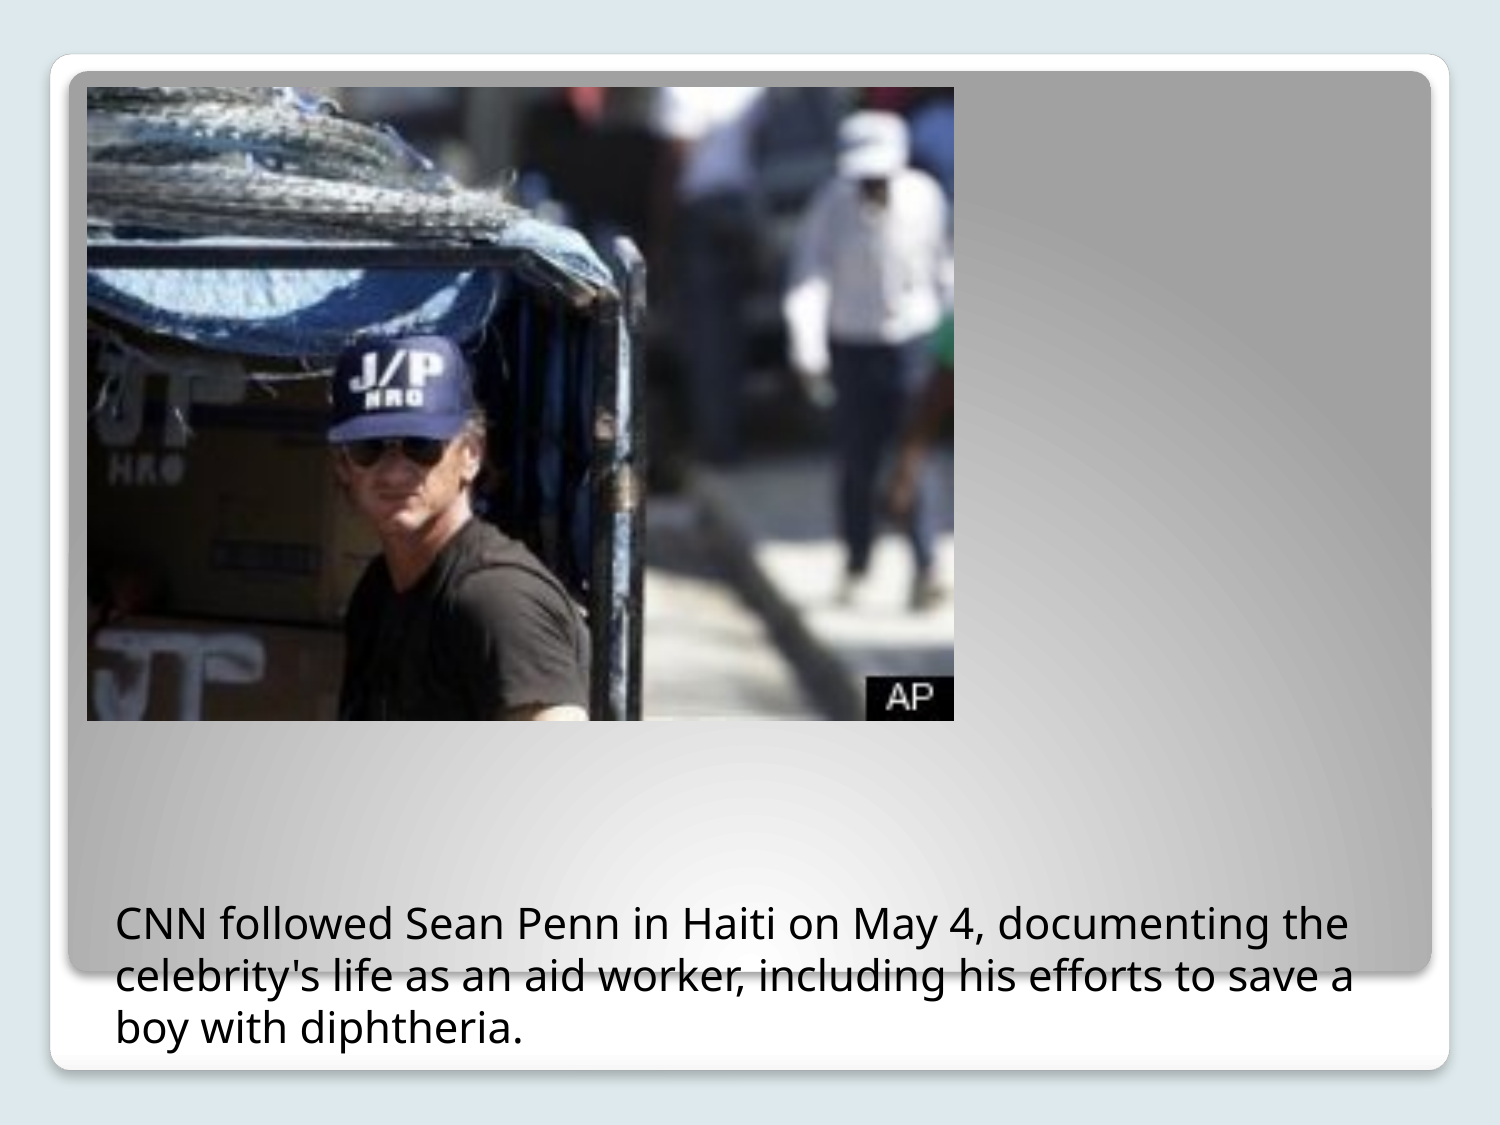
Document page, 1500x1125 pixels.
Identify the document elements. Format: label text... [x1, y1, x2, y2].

title CNN followed Sean Penn in Haiti on May 4, documenting the celebrity's life as an aid worker, including his efforts to save a boy with diphtheria. [99, 887, 1443, 1060]
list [87, 87, 954, 721]
